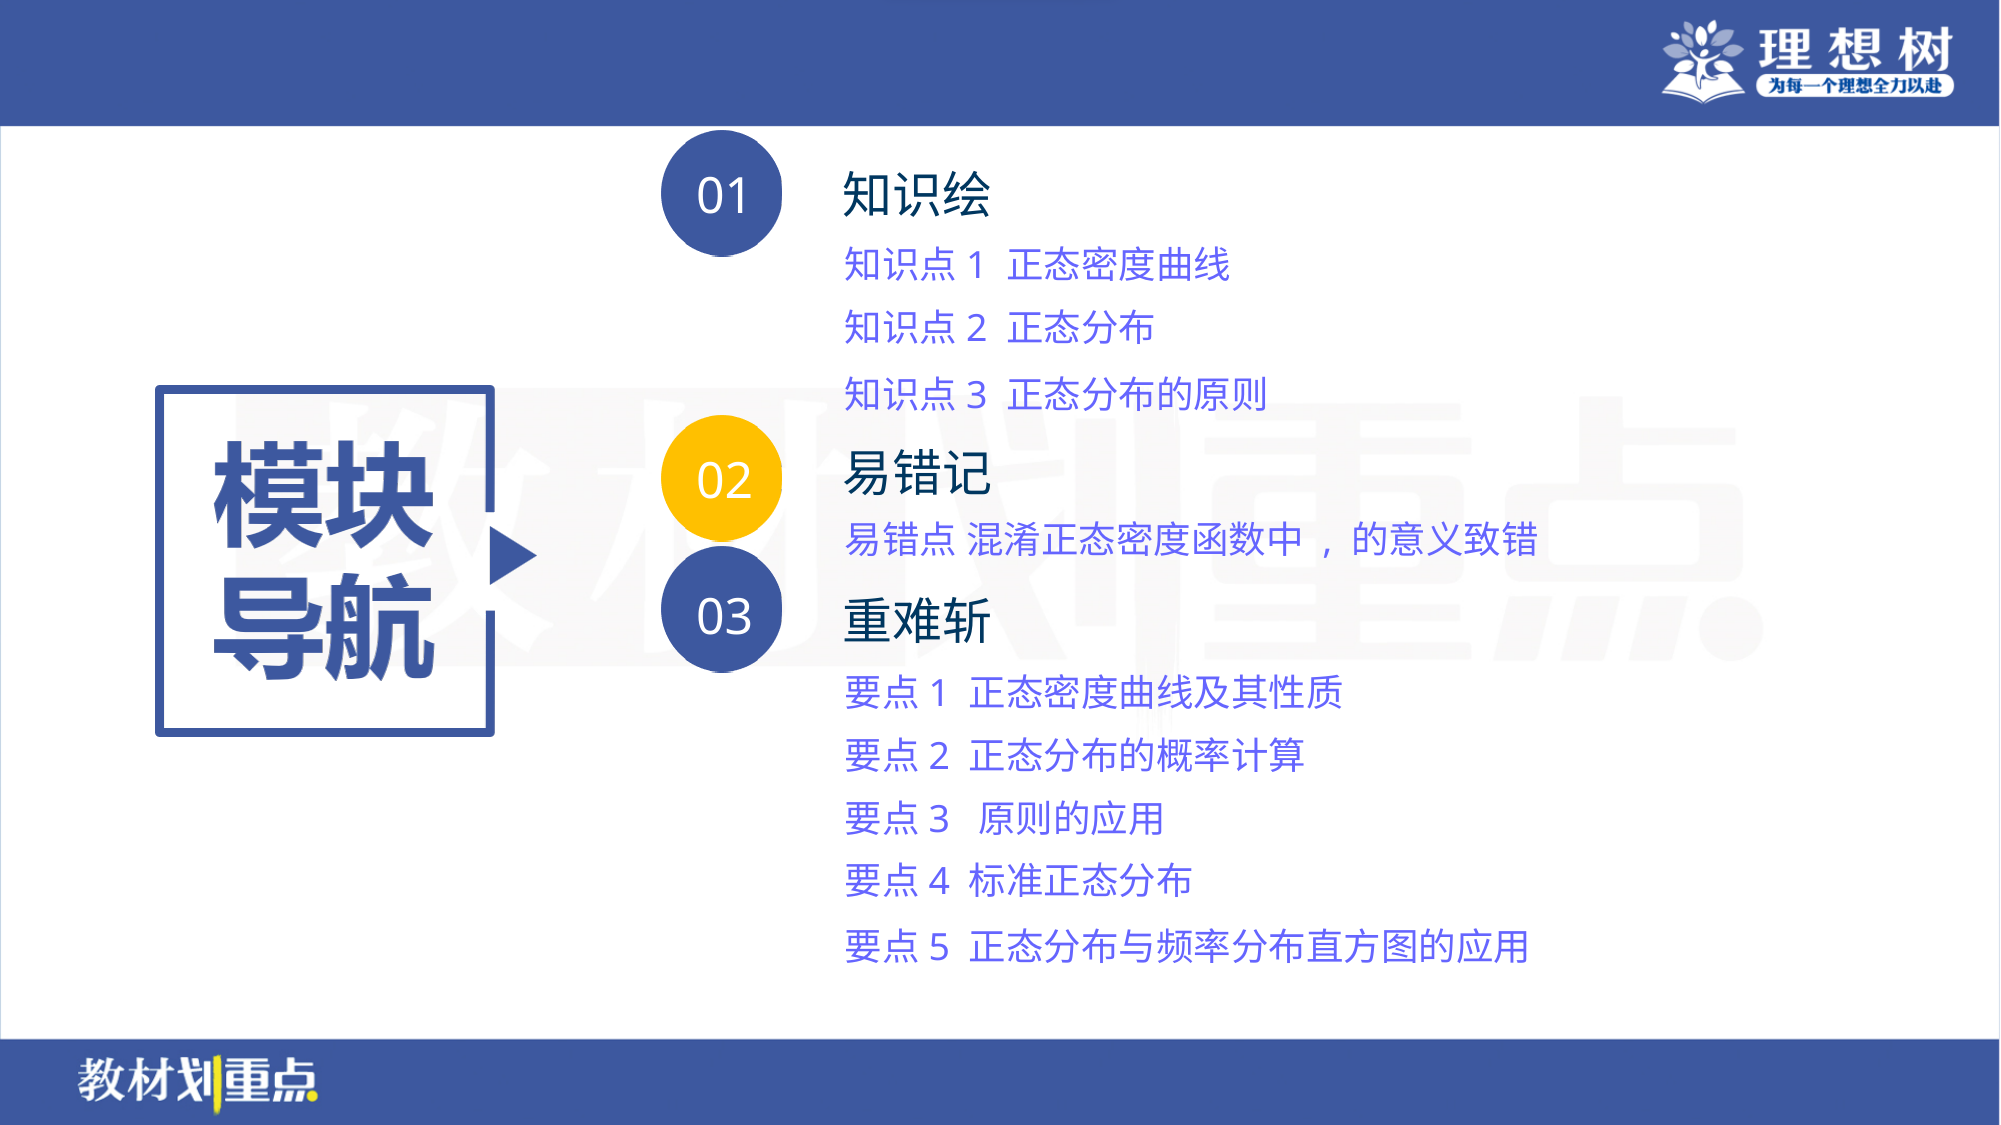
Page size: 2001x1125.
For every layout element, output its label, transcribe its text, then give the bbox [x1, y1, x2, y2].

text_box 易错记 [814, 433, 1022, 509]
text_box 知识点2 正态分布 [844, 296, 1967, 355]
text_box 03 [661, 551, 788, 678]
text_box 知识绘 [814, 155, 1022, 231]
text_box 知识点1 正态密度曲线 [844, 233, 1967, 293]
picture [0, 0, 2000, 1125]
text_box 02 [782, 415, 788, 542]
text_box 重难斩 [814, 581, 1022, 657]
text_box 要点2 正态分布的概率计算 [844, 724, 1967, 783]
text_box 01 [782, 130, 788, 257]
text_box 要点5 正态分布与频率分布直方图的应用 [844, 915, 1967, 974]
text_box 要点1 正态密度曲线及其性质 [844, 661, 1967, 720]
text_box 要点4 标准正态分布 [844, 850, 1967, 909]
